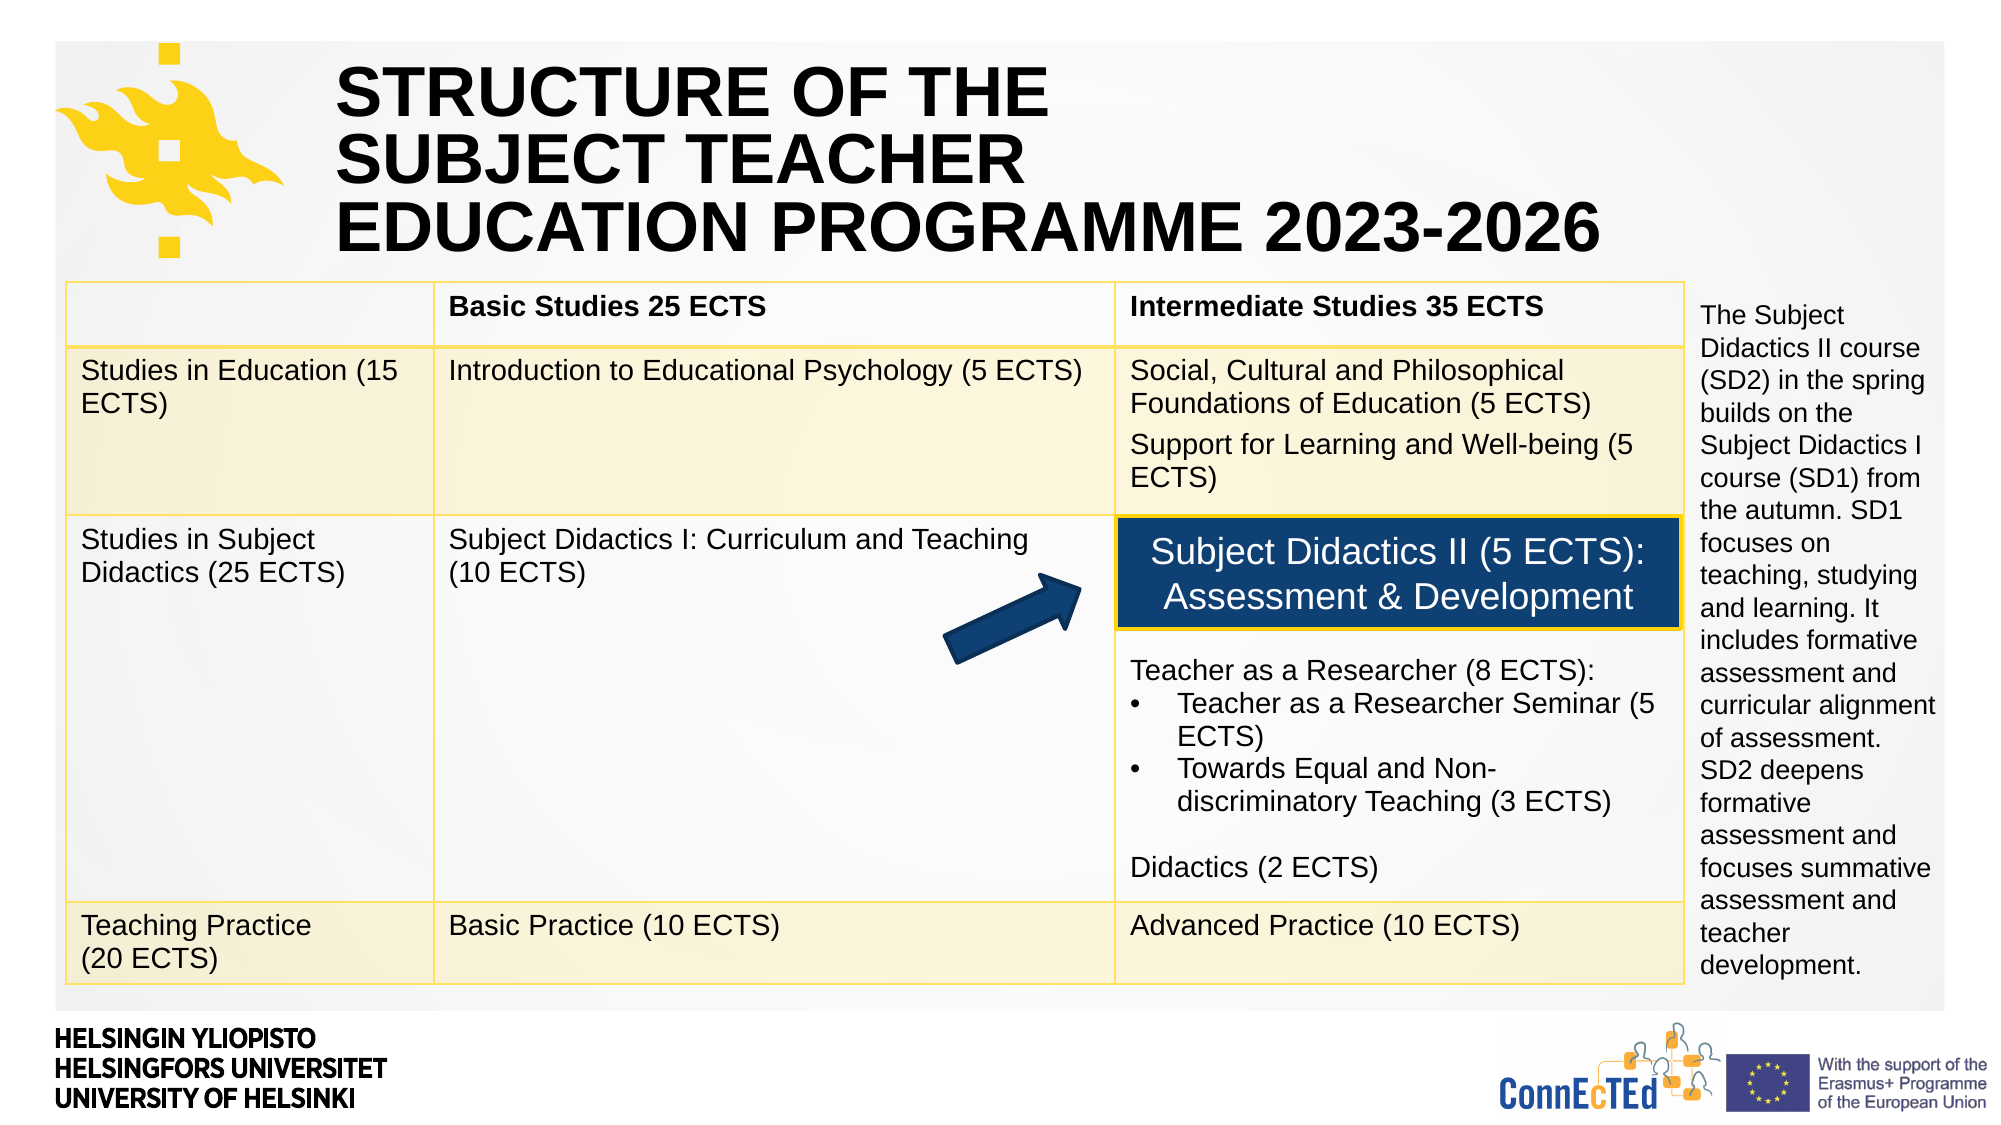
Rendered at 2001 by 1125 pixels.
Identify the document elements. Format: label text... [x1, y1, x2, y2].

table_cell Introduction to Educational Psychology (5 ECTS) [435, 349, 1114, 514]
picture [159, 140, 180, 161]
table_header [67, 283, 433, 345]
table_cell Subject Didactics I: Curriculum and Teaching (10 ECTS) [435, 516, 1114, 901]
picture [1497, 1021, 1987, 1115]
table_cell Subject Didactics II: Assessment and Development (5 ECTS) Teacher as a Researcher (8 ECTS): Teacher as a Researcher Seminar (5 ECTS) Towards Equal and Non-discriminatory Teaching (3 ECTS) Didactics (2 ECTS) [1116, 630, 1683, 901]
table_cell Teaching Practice (20 ECTS) [67, 903, 433, 983]
text_box The Subject Didactics II course (SD2) in the spring builds on the Subject Didactics I course (SD1) from the autumn. SD1 focuses on teaching, studying and learning. It includes formative assessment and curricular alignment of assessment. SD2 deepens formative assessment and focuses summative assessment and teacher development. [1700, 297, 1939, 980]
table_cell Studies in Education (15 ECTS) [67, 349, 433, 514]
title STRUCTURE OF THE SUBJECT TEACHER EDUCATION PROGRAMME 2023-2026 [335, 61, 1931, 273]
table_cell Studies in Subject Didactics (25 ECTS) [67, 516, 433, 901]
table_cell Basic Practice (10 ECTS) [435, 903, 1114, 983]
text_box [942, 572, 1082, 665]
table_header Intermediate Studies 35 ECTS [1116, 283, 1683, 345]
table_cell Social, Cultural and Philosophical Foundations of Education (5 ECTS) Support for Learning and Well-being (5 ECTS) [1116, 349, 1683, 514]
table_header Basic Studies 25 ECTS [435, 283, 1114, 345]
text_box Subject Didactics II (5 ECTS): Assessment & Development [1114, 514, 1683, 631]
table_cell Advanced Practice (10 ECTS) [1116, 903, 1683, 983]
picture [55, 41, 1945, 1011]
